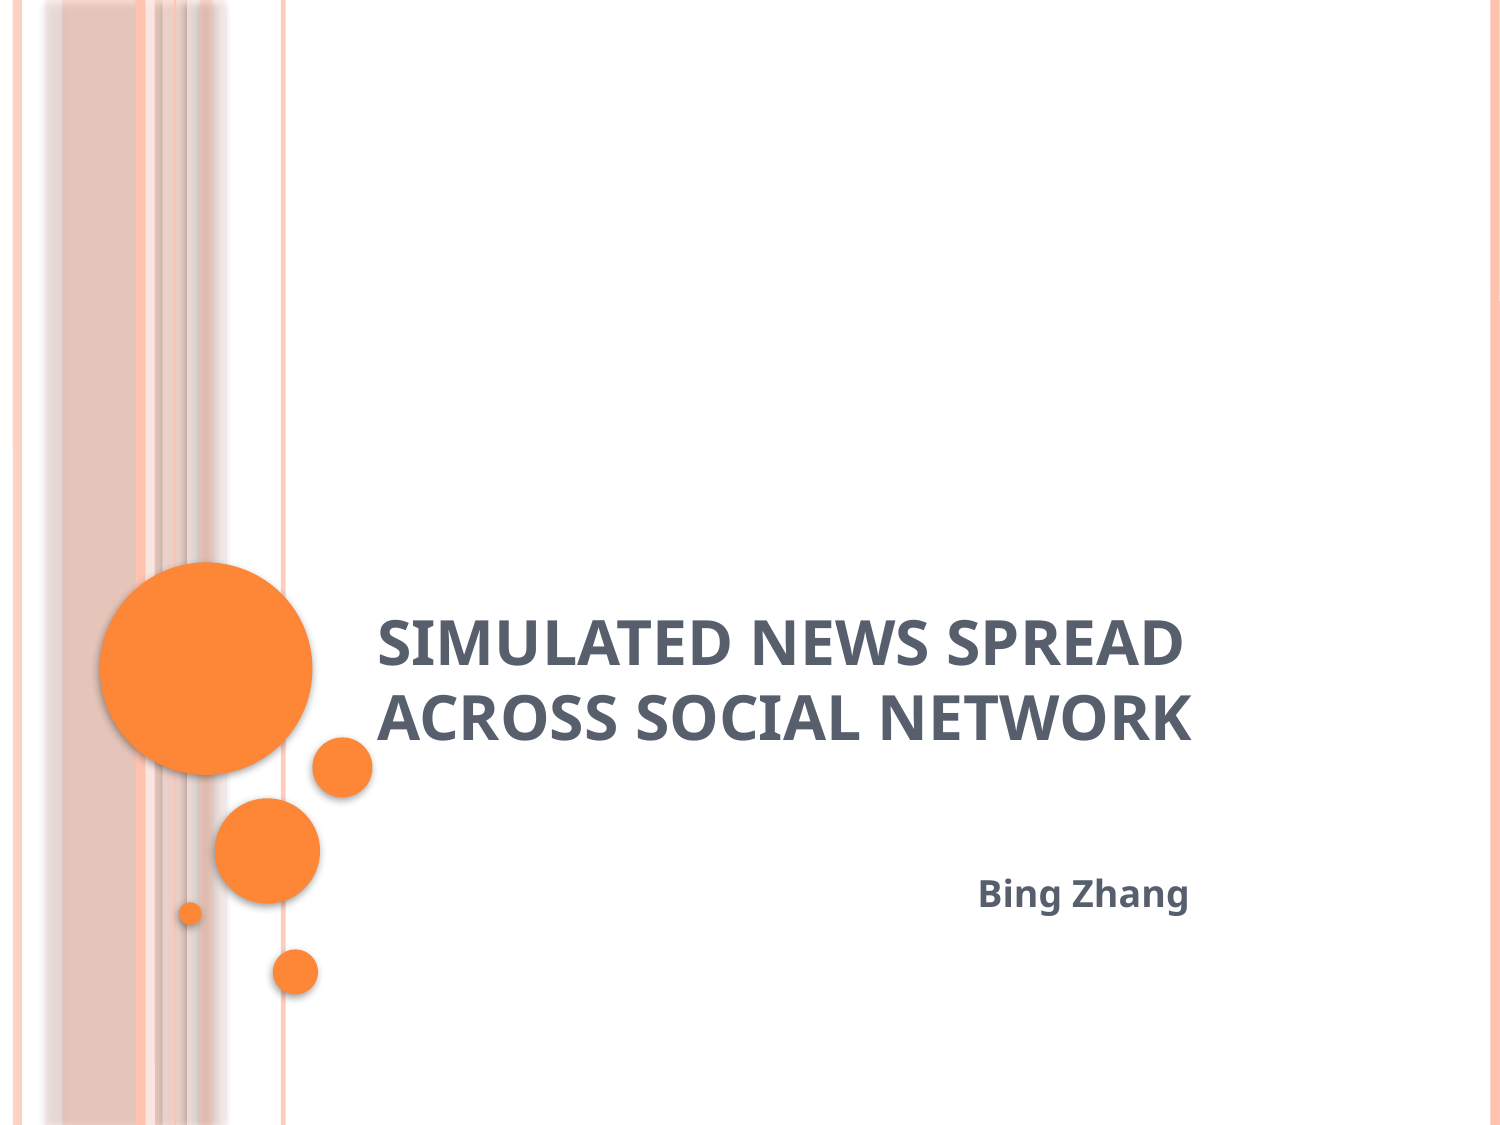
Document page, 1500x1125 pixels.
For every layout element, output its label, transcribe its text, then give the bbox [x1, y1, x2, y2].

subtitle Bing Zhang [962, 862, 1425, 1025]
title Simulated News Spread across Social Network [362, 450, 1375, 761]
